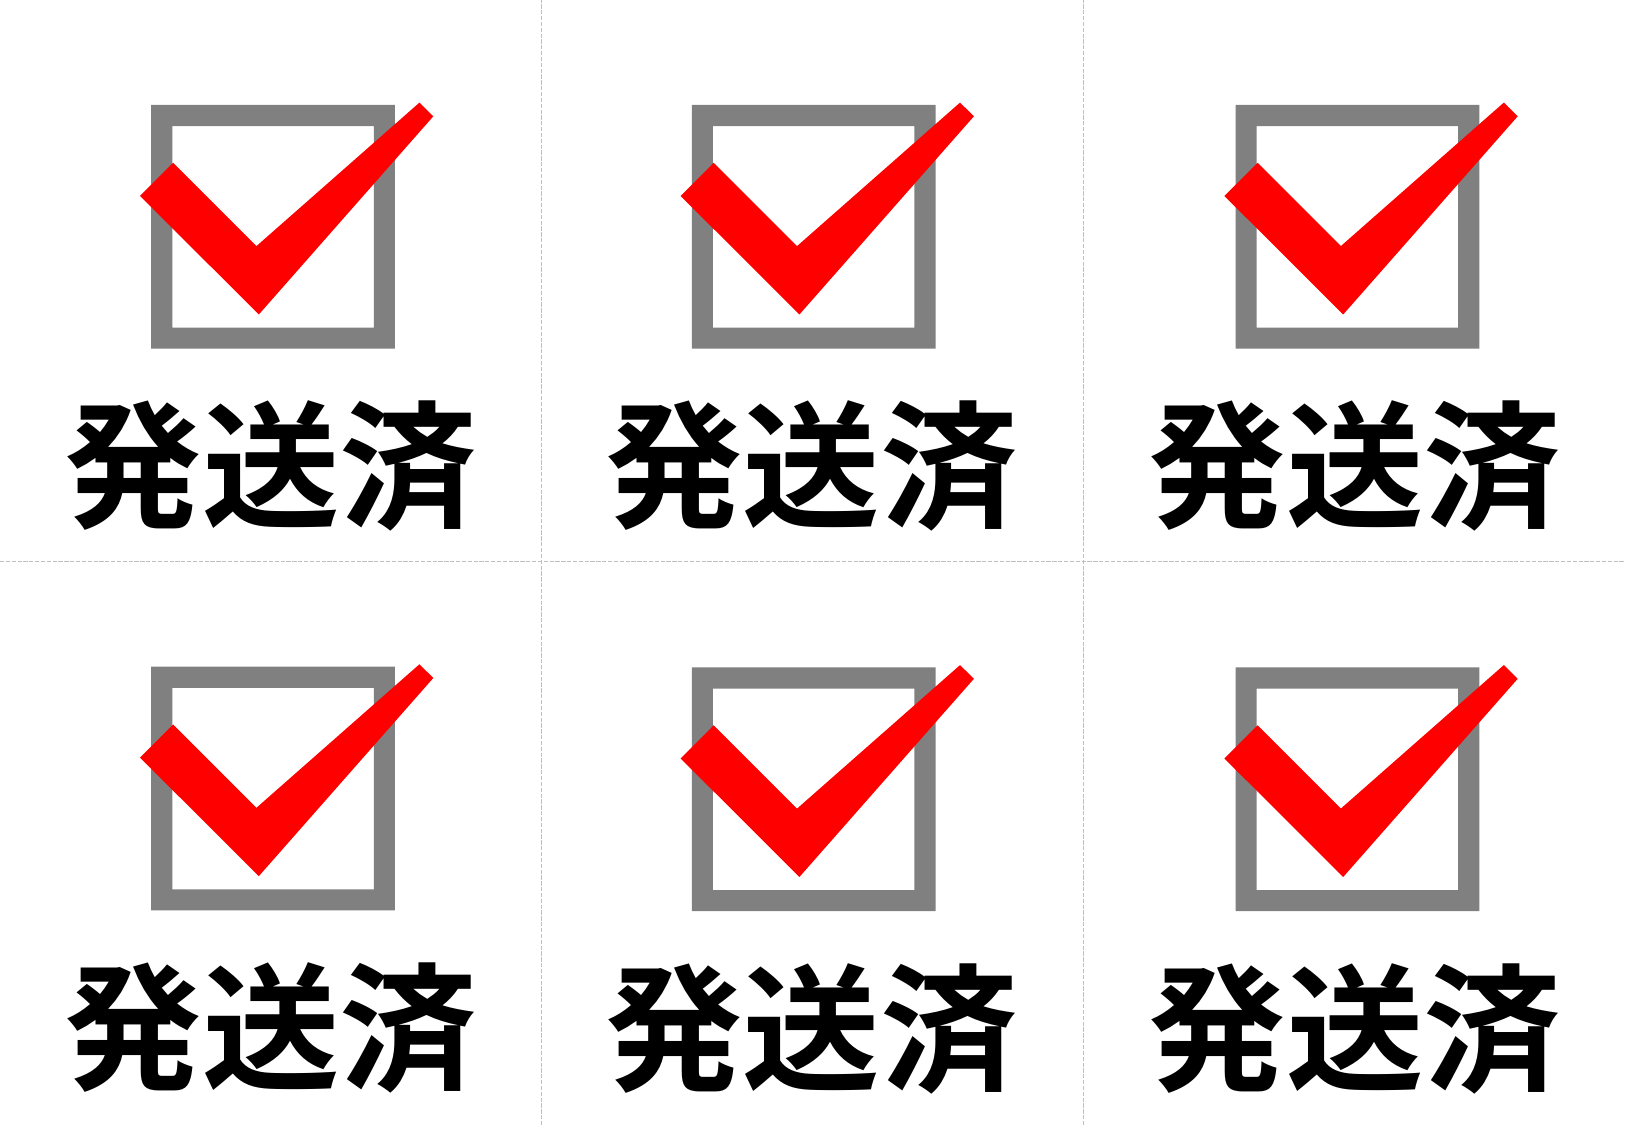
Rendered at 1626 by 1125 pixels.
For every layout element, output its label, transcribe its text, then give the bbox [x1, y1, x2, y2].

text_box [139, 664, 434, 911]
text_box 発送済 [1148, 379, 1562, 545]
text_box 発送済 [1148, 942, 1562, 1108]
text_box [139, 102, 434, 349]
text_box 発送済 [64, 941, 478, 1107]
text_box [680, 665, 974, 912]
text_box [1224, 665, 1518, 912]
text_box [1224, 102, 1518, 349]
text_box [680, 102, 974, 349]
text_box 発送済 [605, 942, 1018, 1108]
text_box 発送済 [605, 379, 1018, 545]
text_box 発送済 [64, 379, 478, 545]
